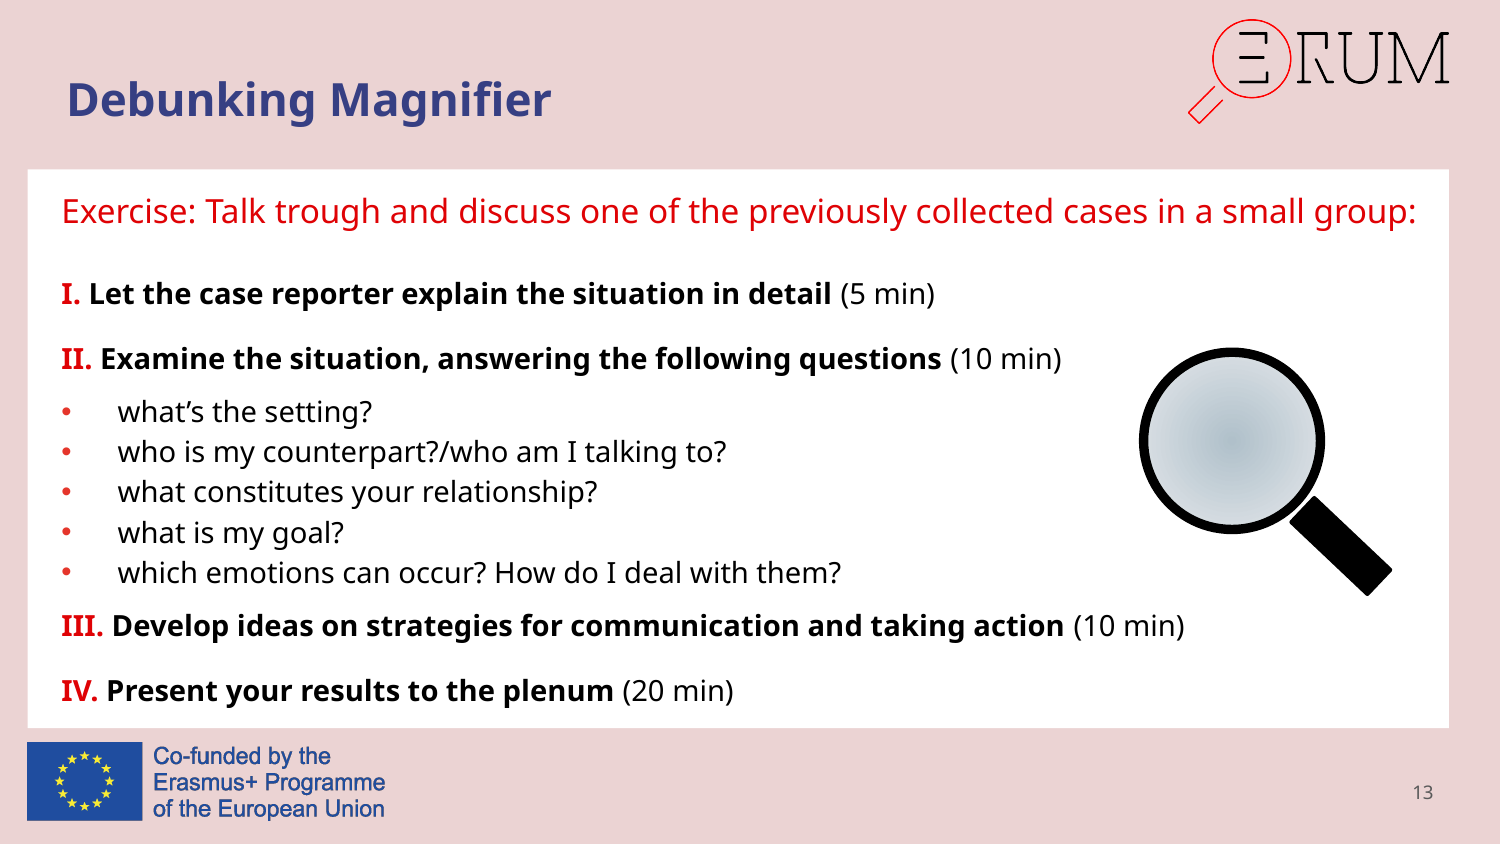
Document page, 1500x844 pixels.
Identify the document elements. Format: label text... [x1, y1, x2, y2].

text_box [1141, 350, 1323, 532]
title Debunking Magnifier [51, 55, 1168, 150]
list Exercise: Talk trough and discuss one of the previously collected cases in a small group: I. Let the case reporter explain the situation in detail (5 min) II. Examine the situation, answering the following questions (10 min) what’s the setting? who is my counterpart?/who am I talking to? what constitutes your relationship? what is my goal? which emotions can occur? How do I deal with them? III. Develop ideas on strategies for communication and taking action (10 min) IV. Present your results to the plenum (20 min) [27, 169, 1449, 729]
slide_number 13 [1358, 761, 1449, 826]
picture [1136, 0, 1500, 137]
picture [27, 742, 385, 821]
text_box [1289, 495, 1393, 597]
